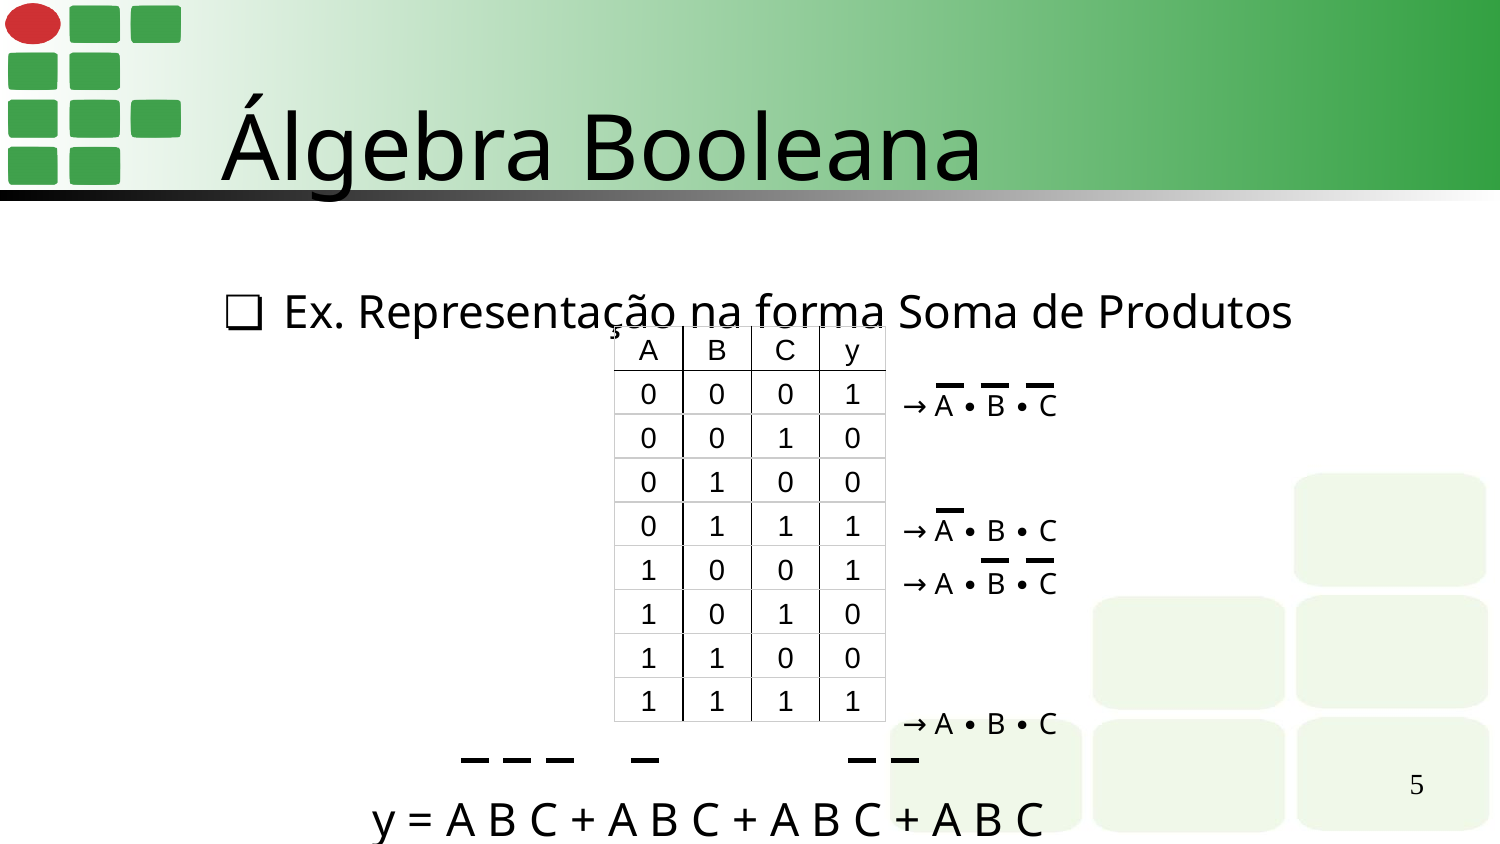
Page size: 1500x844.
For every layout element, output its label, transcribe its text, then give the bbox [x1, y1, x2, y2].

text_box → A ∙ B ∙ C [887, 690, 1159, 749]
text_box → A ∙ B ∙ C [887, 497, 1159, 550]
picture [803, 441, 1495, 835]
table_cell 1 [752, 415, 819, 457]
text_box Ex. Representação na forma Soma de Produtos [193, 248, 1469, 328]
table_cell 1 [820, 371, 885, 413]
table_cell 1 [752, 503, 819, 545]
table_cell 0 [752, 459, 819, 501]
table_cell 0 [684, 590, 751, 633]
table_header A [615, 327, 682, 370]
picture [5, 3, 181, 185]
table_header C [752, 327, 819, 370]
table_cell 1 [820, 503, 885, 545]
table_cell 0 [820, 634, 885, 677]
table_cell 0 [752, 634, 819, 677]
table_cell 1 [820, 678, 885, 721]
table_cell 1 [615, 634, 682, 677]
table_cell 0 [820, 459, 885, 501]
text_box → A ∙ B ∙ C [887, 550, 1159, 609]
table_header y [820, 327, 885, 370]
table_cell 0 [820, 590, 885, 633]
text_box Álgebra Booleana [206, 26, 1468, 207]
table_cell 0 [615, 459, 682, 501]
text_box y = A B C + A B C + A B C + A B C [357, 755, 1111, 814]
table_cell 0 [820, 415, 885, 457]
table_cell 1 [615, 678, 682, 721]
table_cell 0 [615, 415, 682, 457]
table_cell 1 [684, 634, 751, 677]
table_cell 0 [615, 503, 682, 545]
table_cell 1 [615, 590, 682, 633]
table_cell 1 [752, 678, 819, 721]
table_cell 1 [820, 546, 885, 589]
table_cell 0 [752, 546, 819, 589]
table_cell 0 [684, 415, 751, 457]
table_cell 0 [684, 371, 751, 413]
table_cell 0 [684, 546, 751, 589]
table_cell 0 [752, 371, 819, 413]
slide_number ‹#› [1075, 768, 1425, 827]
table_cell 1 [684, 503, 751, 545]
table_header B [684, 327, 751, 370]
table_cell 1 [684, 459, 751, 501]
table_cell 0 [615, 371, 682, 413]
table_cell 1 [684, 678, 751, 721]
text_box → A ∙ B ∙ C [887, 372, 1159, 431]
table_cell 1 [615, 546, 682, 589]
table_cell 1 [752, 590, 819, 633]
